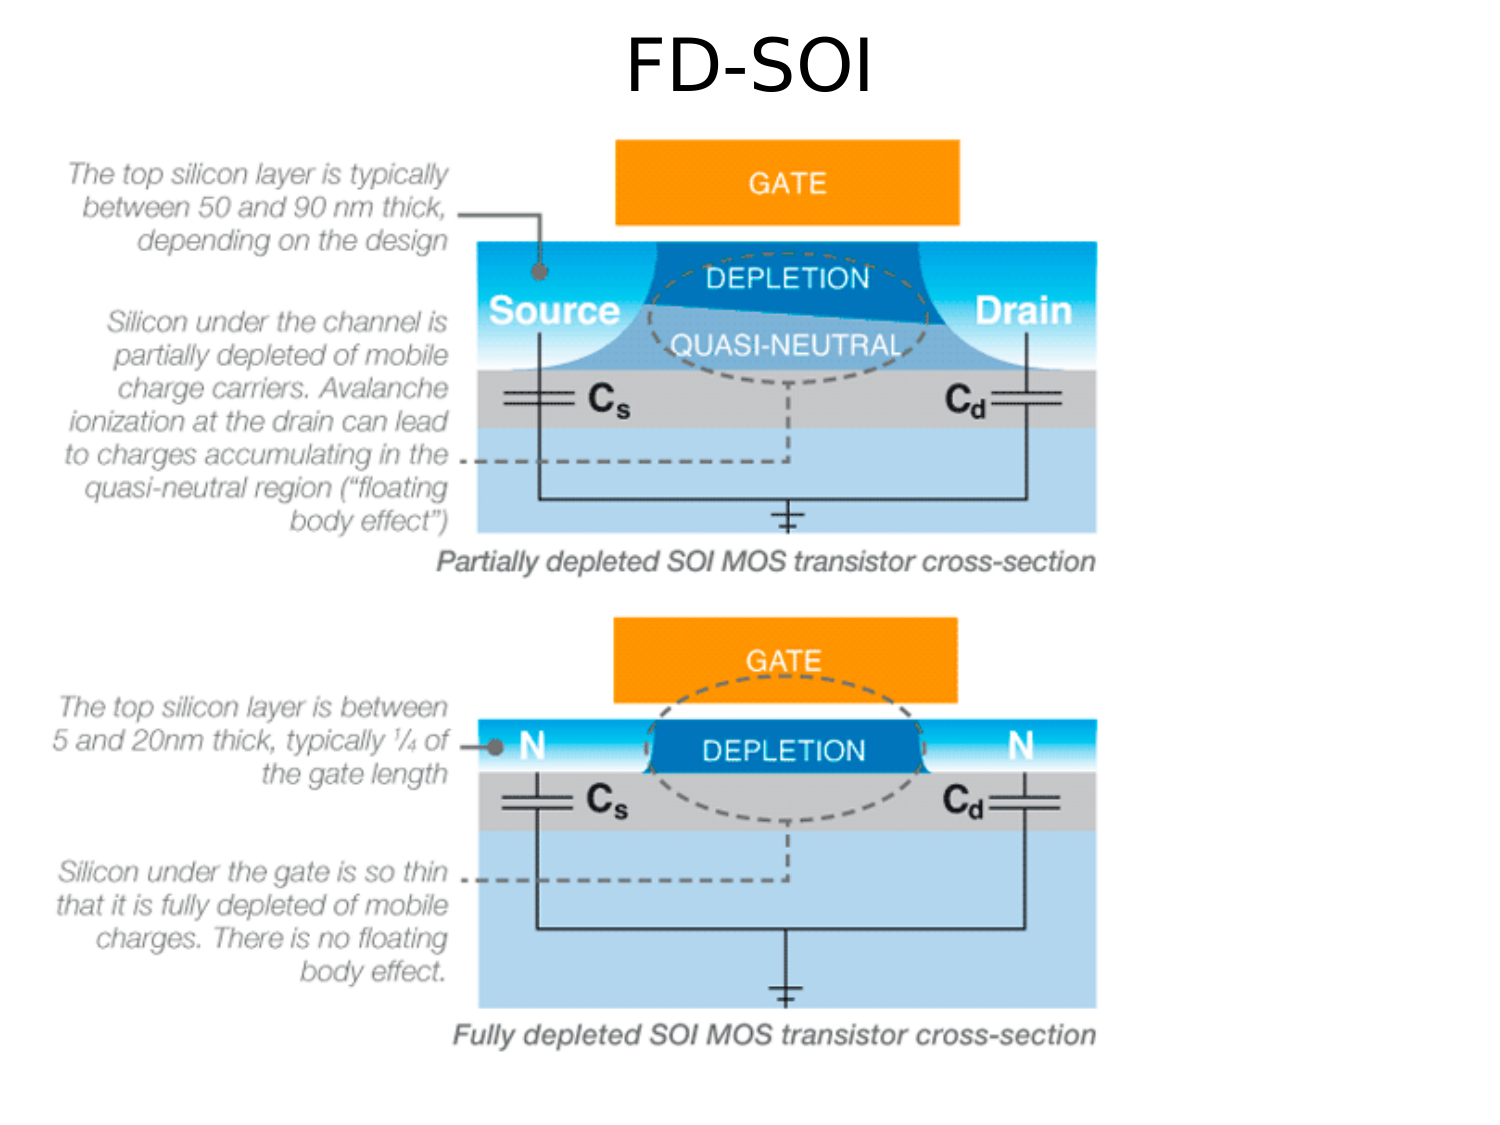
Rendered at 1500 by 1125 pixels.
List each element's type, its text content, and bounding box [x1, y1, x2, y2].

picture [17, 125, 1183, 1061]
title FD-SOI [0, 9, 1500, 114]
